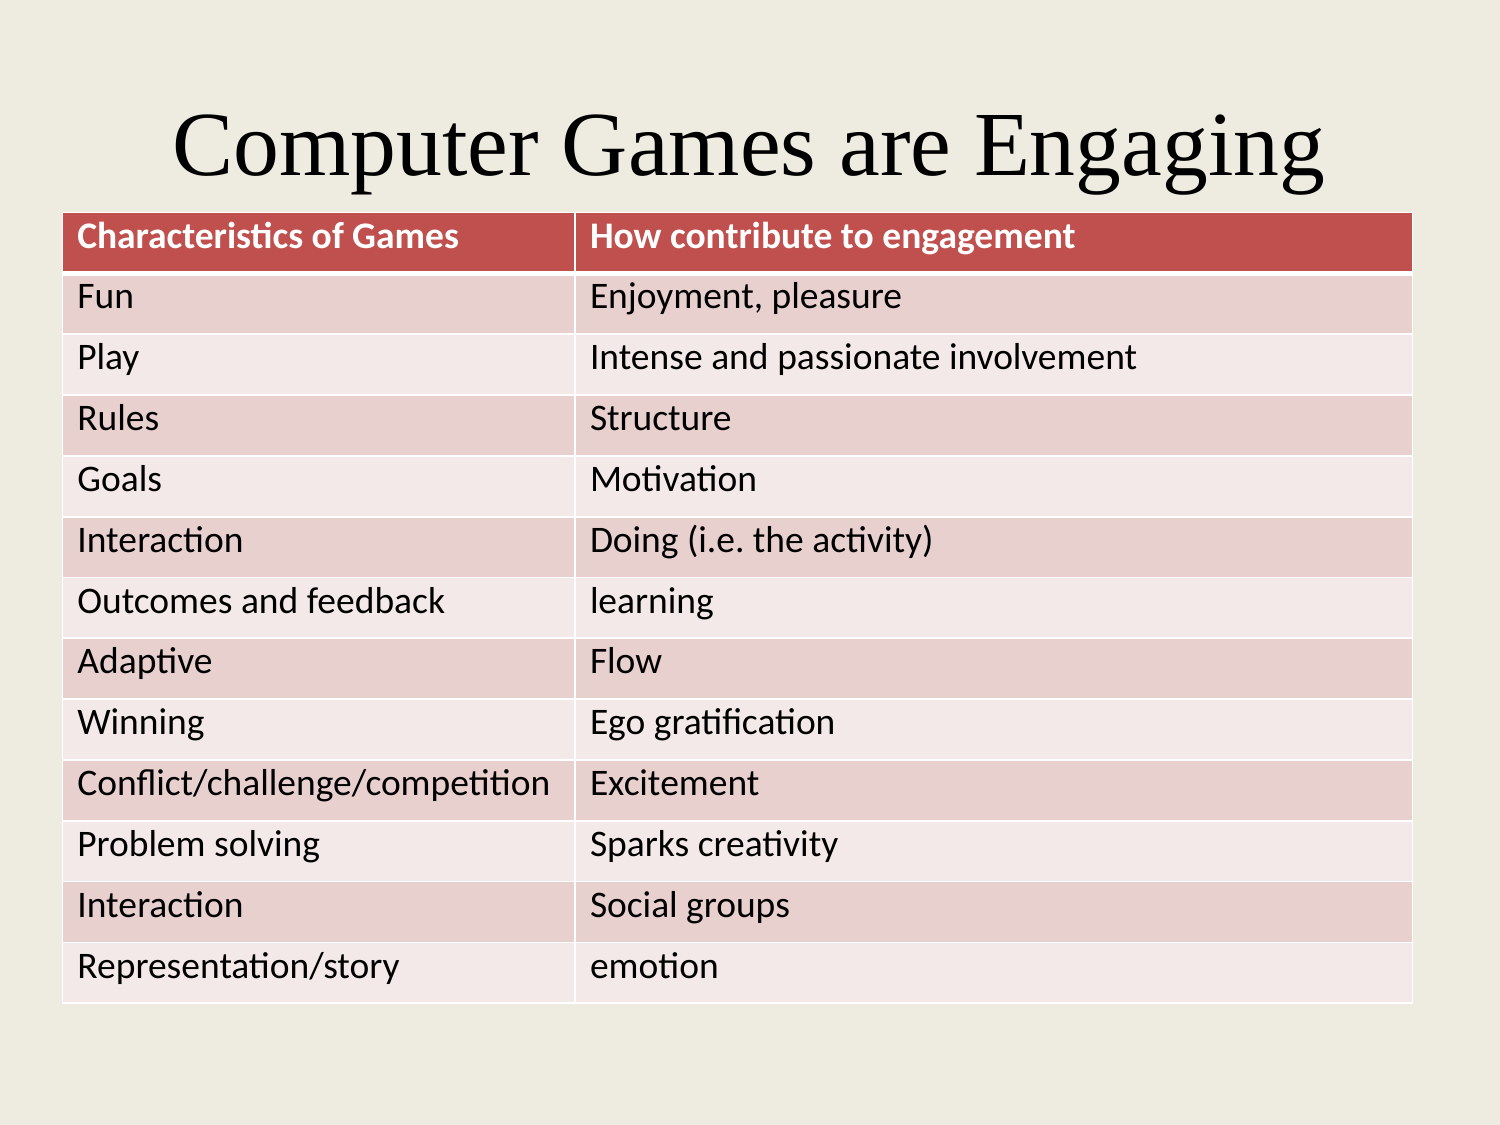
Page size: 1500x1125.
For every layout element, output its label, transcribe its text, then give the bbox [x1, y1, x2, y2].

table_cell Interaction [63, 882, 574, 942]
table_cell Problem solving [63, 822, 574, 881]
table_header Characteristics of Games [63, 213, 574, 271]
table_cell Outcomes and feedback [63, 578, 574, 637]
table_cell Fun [63, 276, 574, 333]
table_cell Conflict/challenge/competition [63, 761, 574, 820]
table_cell Excitement [576, 761, 1412, 820]
table_cell Adaptive [63, 639, 574, 698]
title Computer Games are Engaging [75, 45, 1425, 233]
table_header How contribute to engagement [576, 213, 1412, 271]
table_cell learning [576, 578, 1412, 637]
table_cell Goals [63, 457, 574, 516]
table_cell Motivation [576, 457, 1412, 516]
table_cell emotion [576, 943, 1412, 1002]
table_cell Rules [63, 396, 574, 455]
table_cell Flow [576, 639, 1412, 698]
table_cell Representation/story [63, 943, 574, 1002]
table_cell Interaction [63, 518, 574, 577]
table_cell Play [63, 335, 574, 394]
table_cell Sparks creativity [576, 822, 1412, 881]
table_cell Intense and passionate involvement [576, 335, 1412, 394]
table_cell Doing (i.e. the activity) [576, 518, 1412, 577]
table_cell Structure [576, 396, 1412, 455]
table_cell Winning [63, 700, 574, 759]
table_cell Enjoyment, pleasure [576, 276, 1412, 333]
table_cell Social groups [576, 882, 1412, 942]
table_cell Ego gratification [576, 700, 1412, 759]
